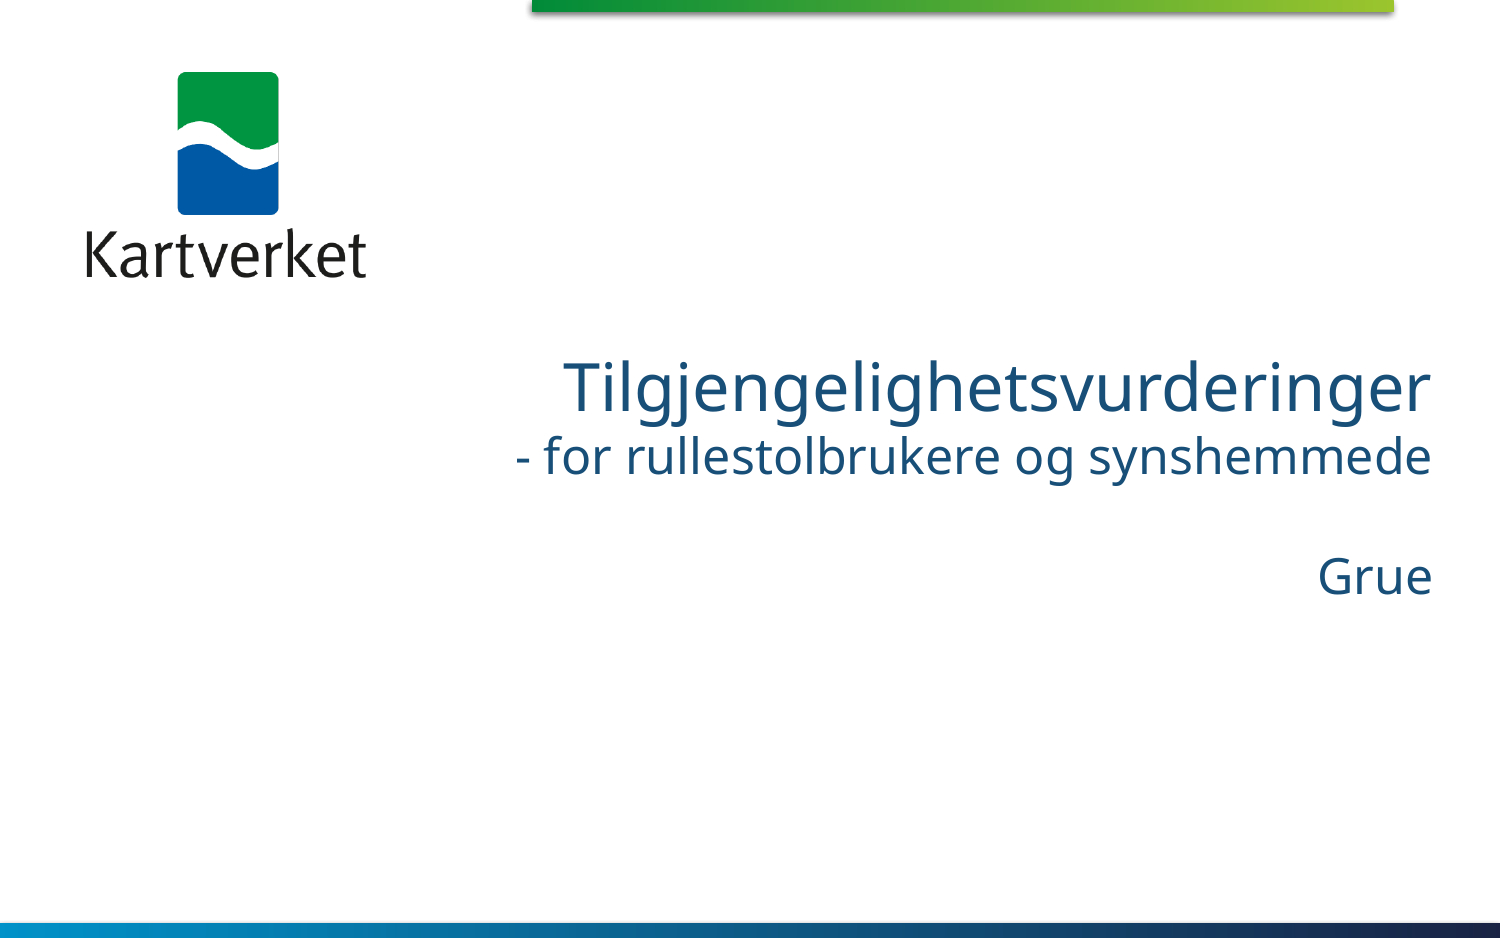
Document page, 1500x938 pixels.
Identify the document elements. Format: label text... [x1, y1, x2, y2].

text_box Tilgjengelighetsvurderinger - for rullestolbrukere og synshemmede Grue [66, 337, 1449, 613]
